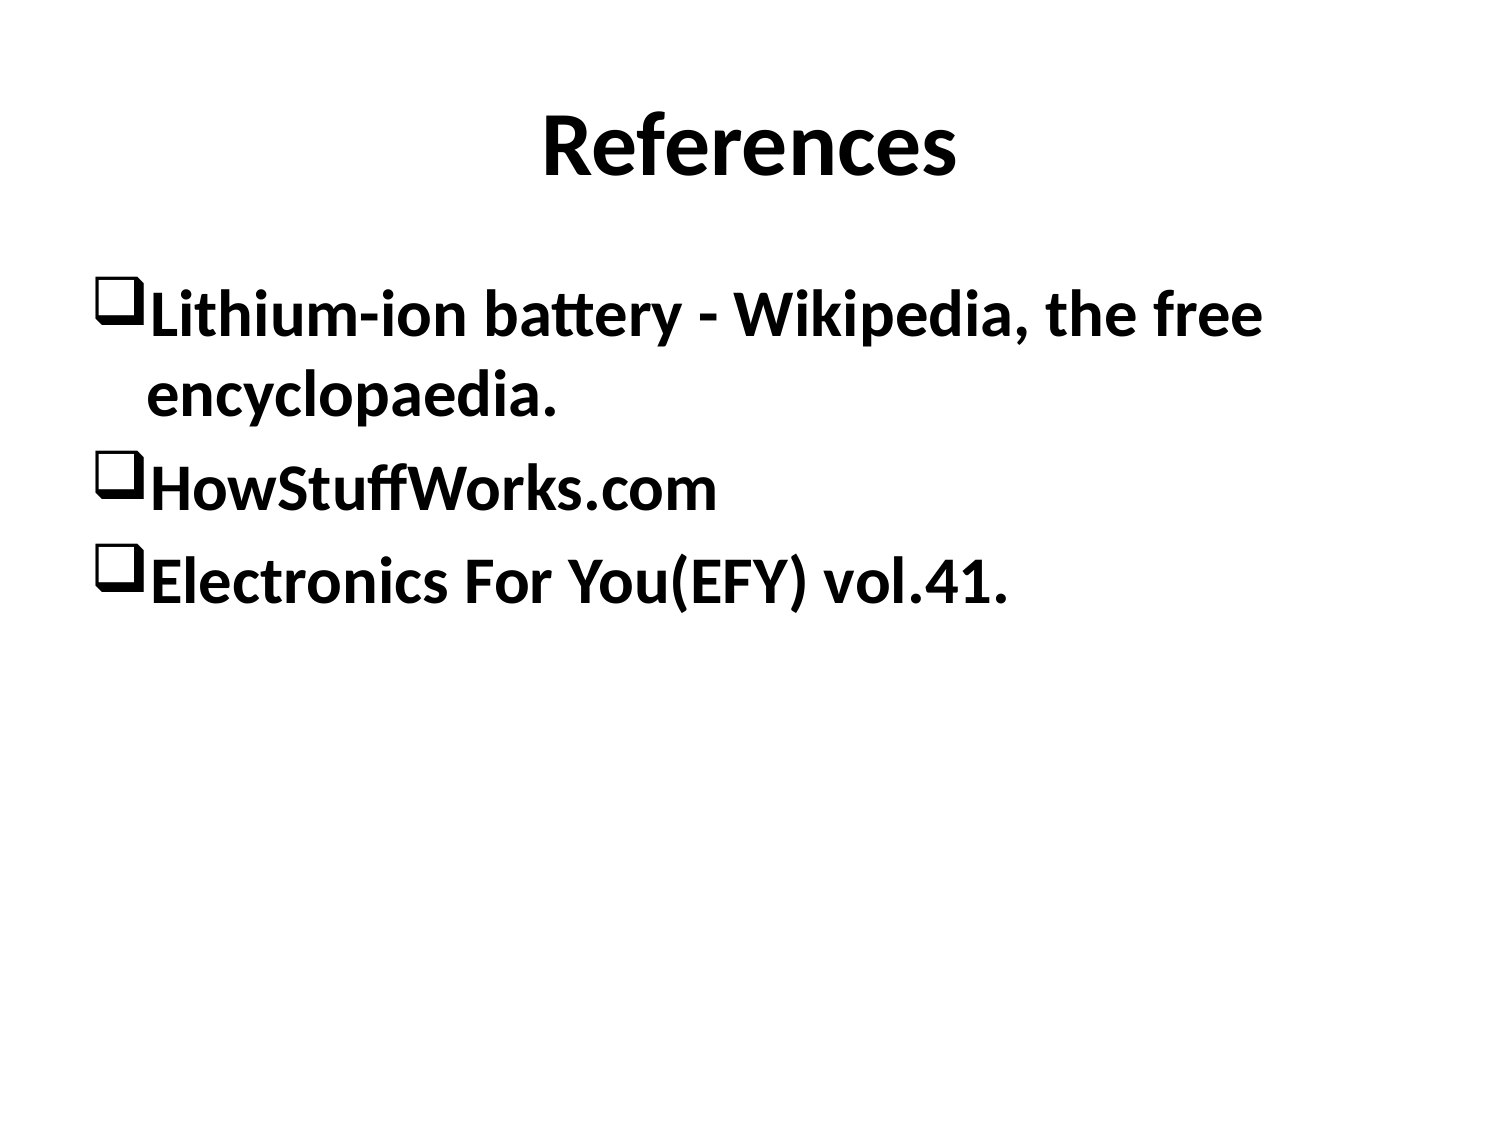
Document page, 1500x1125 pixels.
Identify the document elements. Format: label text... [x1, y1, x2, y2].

list Lithium-ion battery - Wikipedia, the free encyclopaedia. HowStuffWorks.com Electronics For You(EFY) vol.41. [75, 262, 1425, 1005]
title References [75, 45, 1425, 233]
